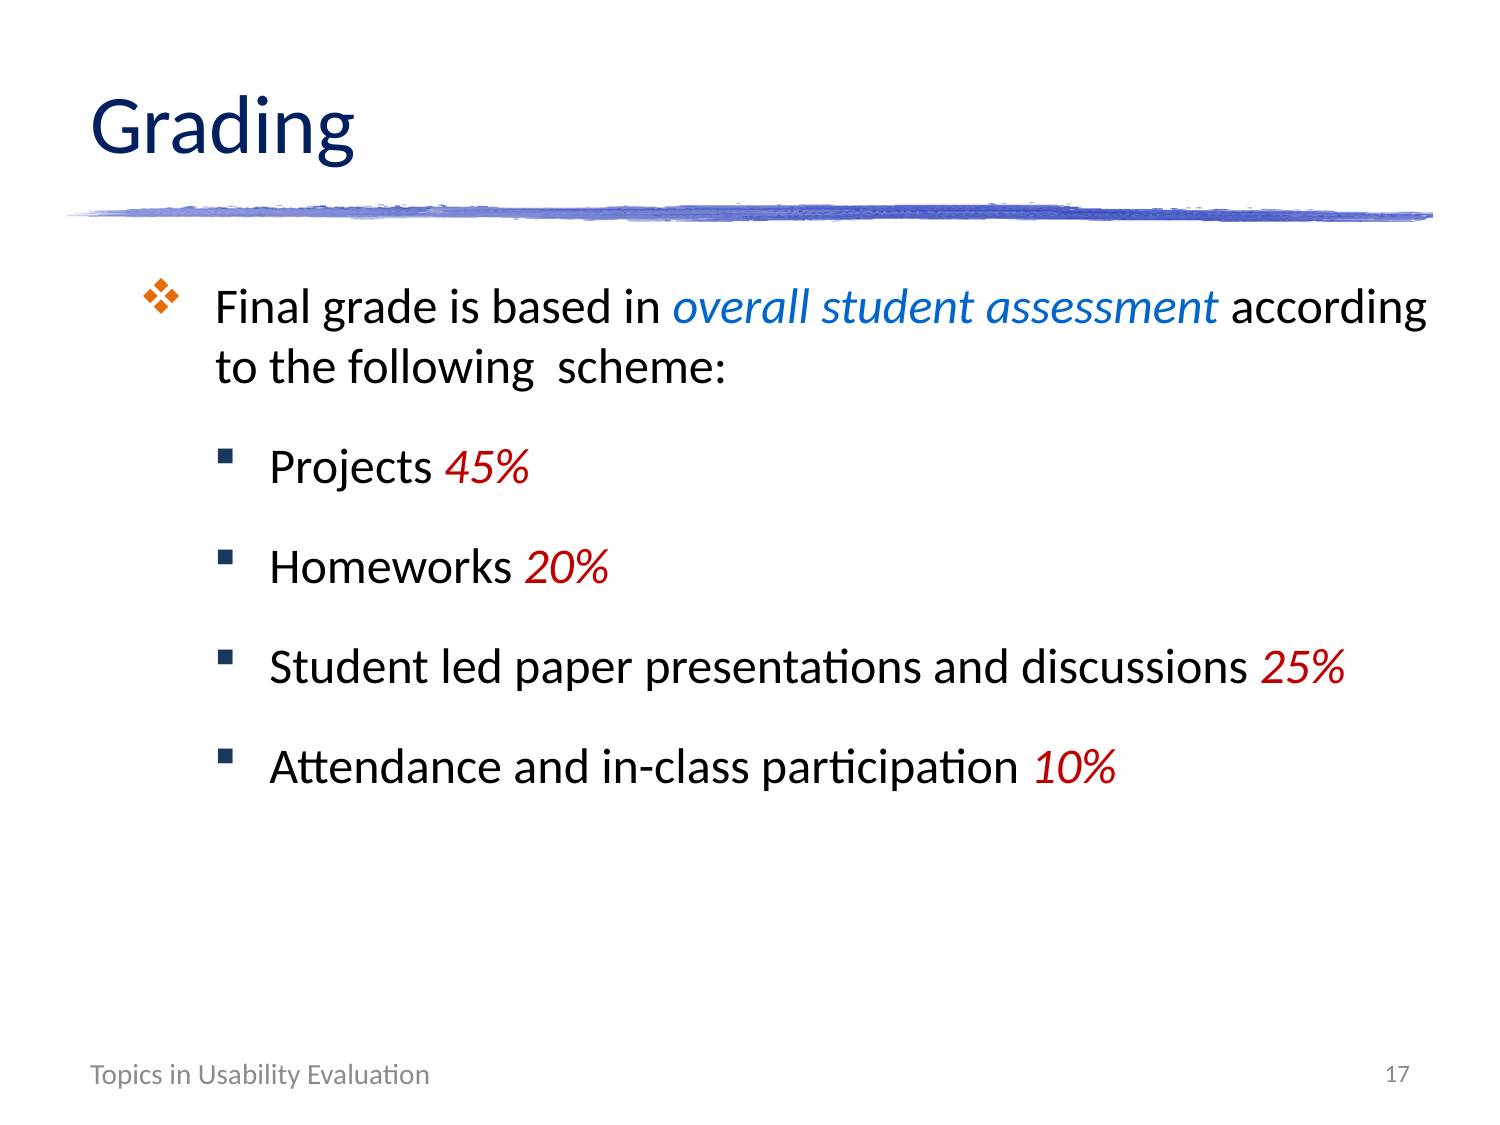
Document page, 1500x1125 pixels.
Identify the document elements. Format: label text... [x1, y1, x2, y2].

slide_number 17 [1074, 1042, 1425, 1103]
title Grading [75, 45, 1424, 197]
list Final grade is based in overall student assessment according to the following scheme: Projects 45% Homeworks 20% Student led paper presentations and discussions 25% Attendance and in-class participation 10% [123, 265, 1459, 1069]
footer Topics in Usability Evaluation [75, 1042, 550, 1103]
picture [55, 202, 1444, 226]
